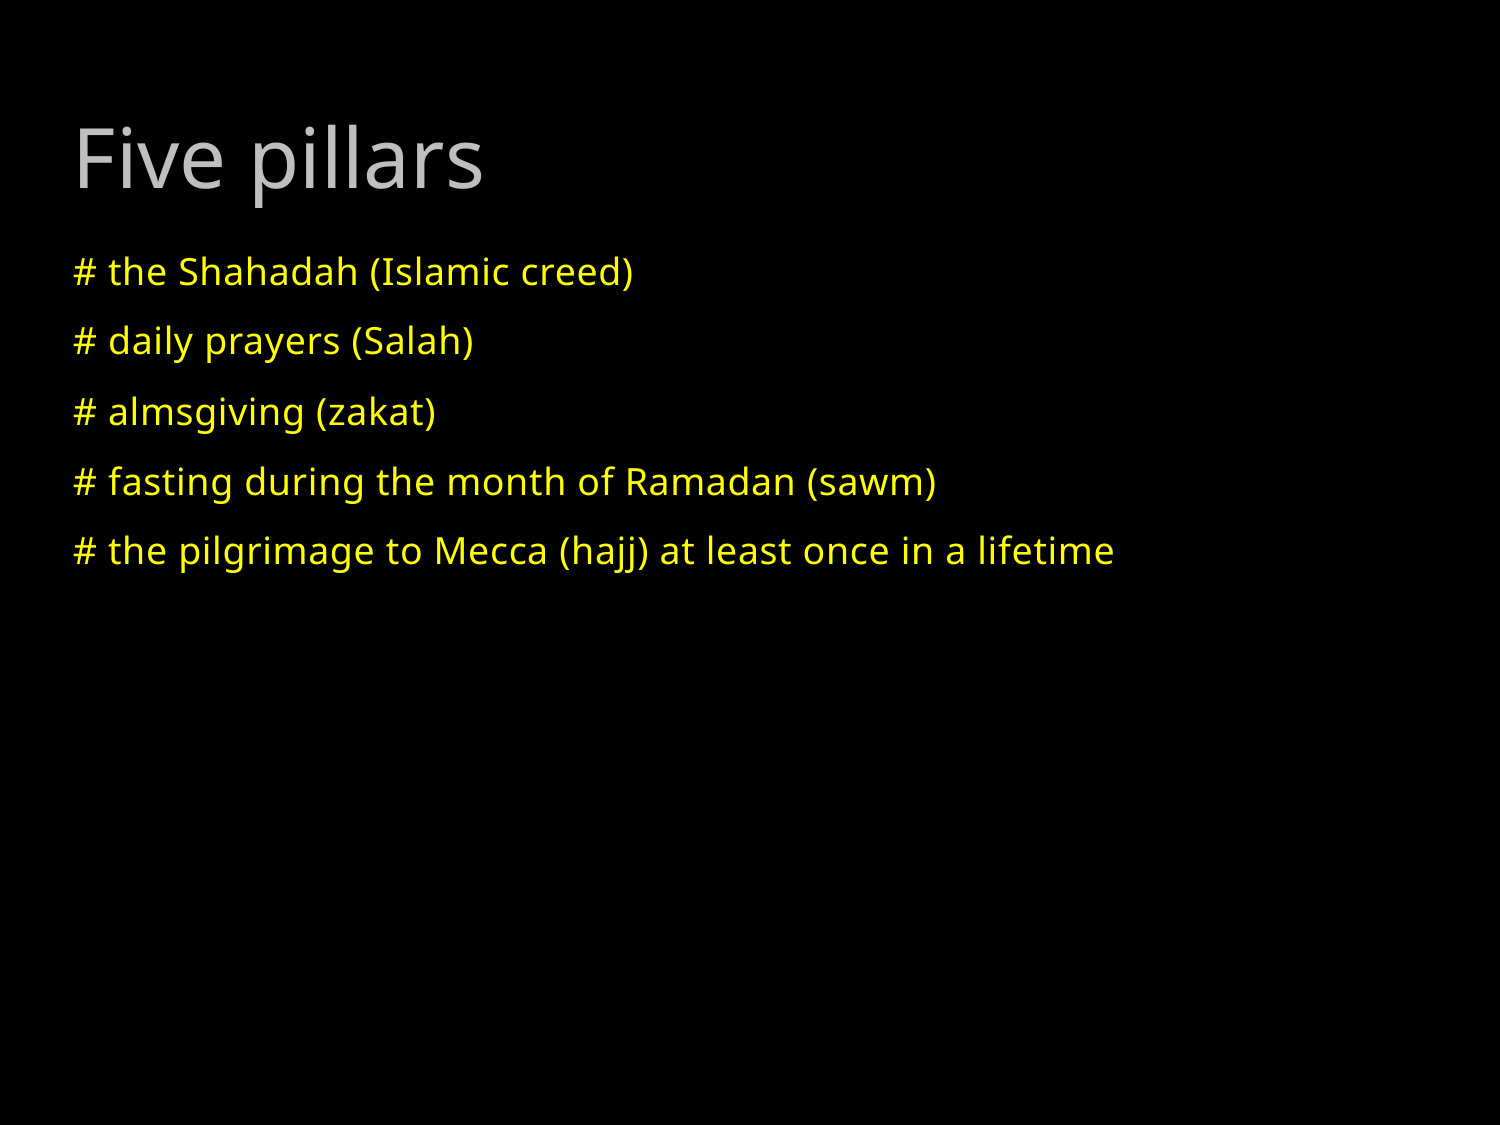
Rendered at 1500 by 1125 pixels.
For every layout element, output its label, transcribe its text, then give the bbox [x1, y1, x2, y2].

list # the Shahadah (Islamic creed) # daily prayers (Salah) # almsgiving (zakat) # fasting during the month of Ramadan (sawm) # the pilgrimage to Mecca (hajj) at least once in a lifetime [57, 240, 1318, 1016]
title Five pillars [57, 37, 1318, 213]
